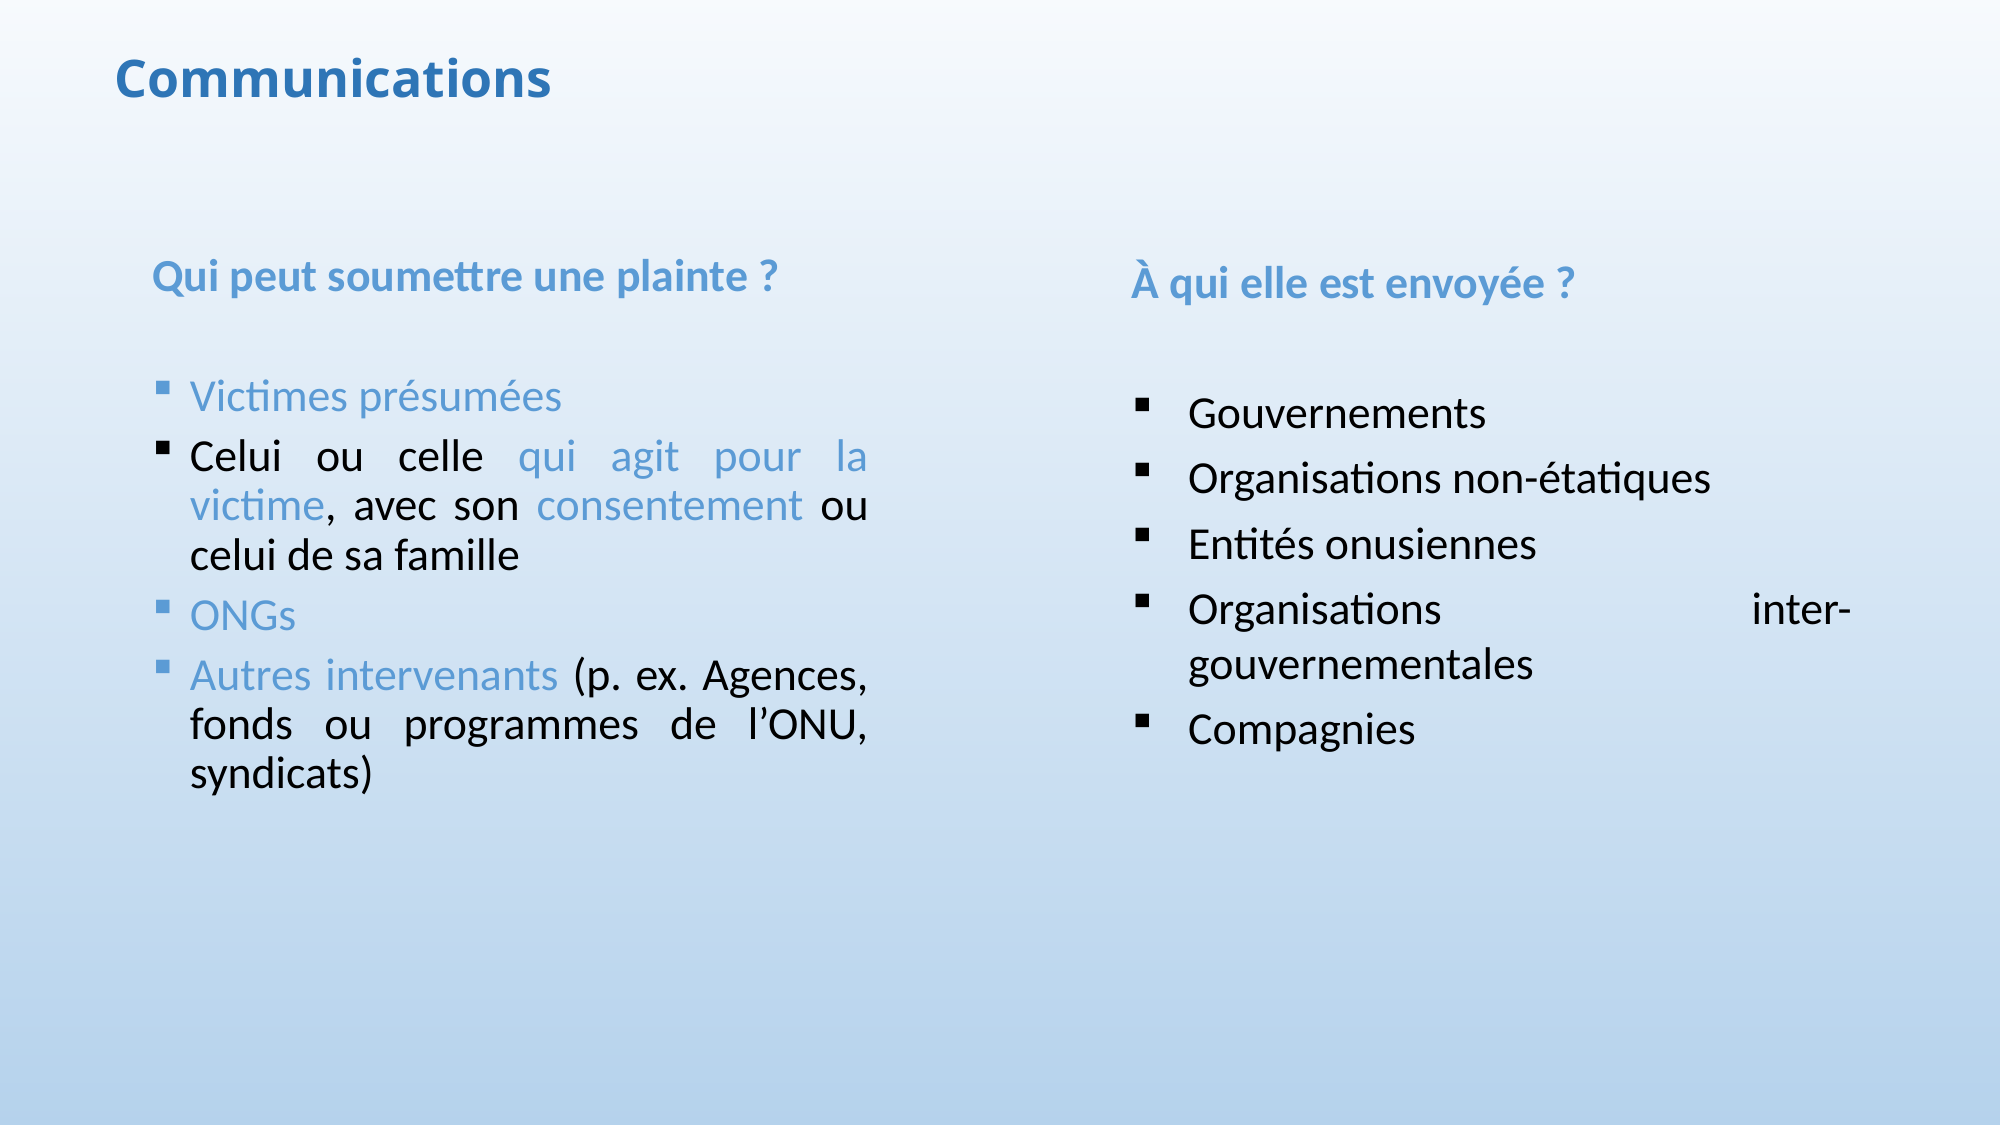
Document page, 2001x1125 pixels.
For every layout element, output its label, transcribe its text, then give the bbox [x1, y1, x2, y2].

text_box Qui peut soumettre une plainte ? Victimes présumées Celui ou celle qui agit pour la victime, avec son consentement ou celui de sa famille ONGs Autres intervenants (p. ex. Agences, fonds ou programmes de l’ONU, syndicats) [137, 244, 884, 1018]
title Communications [90, 45, 1223, 162]
text_box À qui elle est envoyée ? Gouvernements Organisations non-étatiques Entités onusiennes Organisations inter-gouvernementales Compagnies [1124, 244, 1860, 991]
